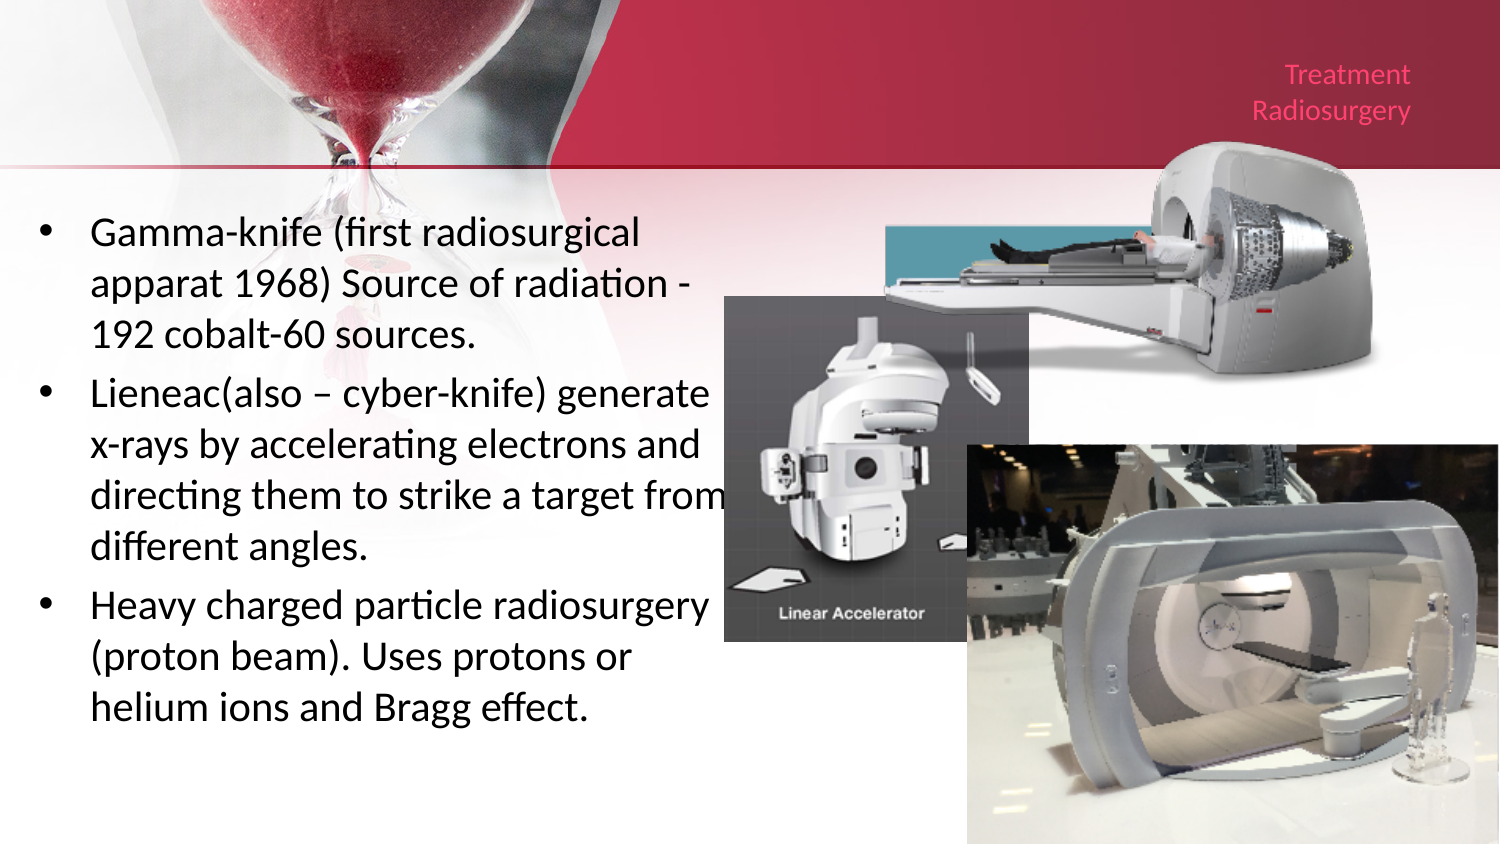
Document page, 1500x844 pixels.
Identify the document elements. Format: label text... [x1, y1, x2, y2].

picture [0, 0, 1500, 844]
title Treatment Radiosurgery [73, 46, 1427, 172]
list Gamma-knife (first radiosurgical apparat 1968) Source of radiation - 192 cobalt-60 sources. Lieneac(also – cyber-knife) generate x-rays by accelerating electrons and directing them to strike a target from different angles. Heavy charged particle radiosurgery (proton beam). Uses protons or helium ions and Bragg effect. [23, 196, 751, 798]
